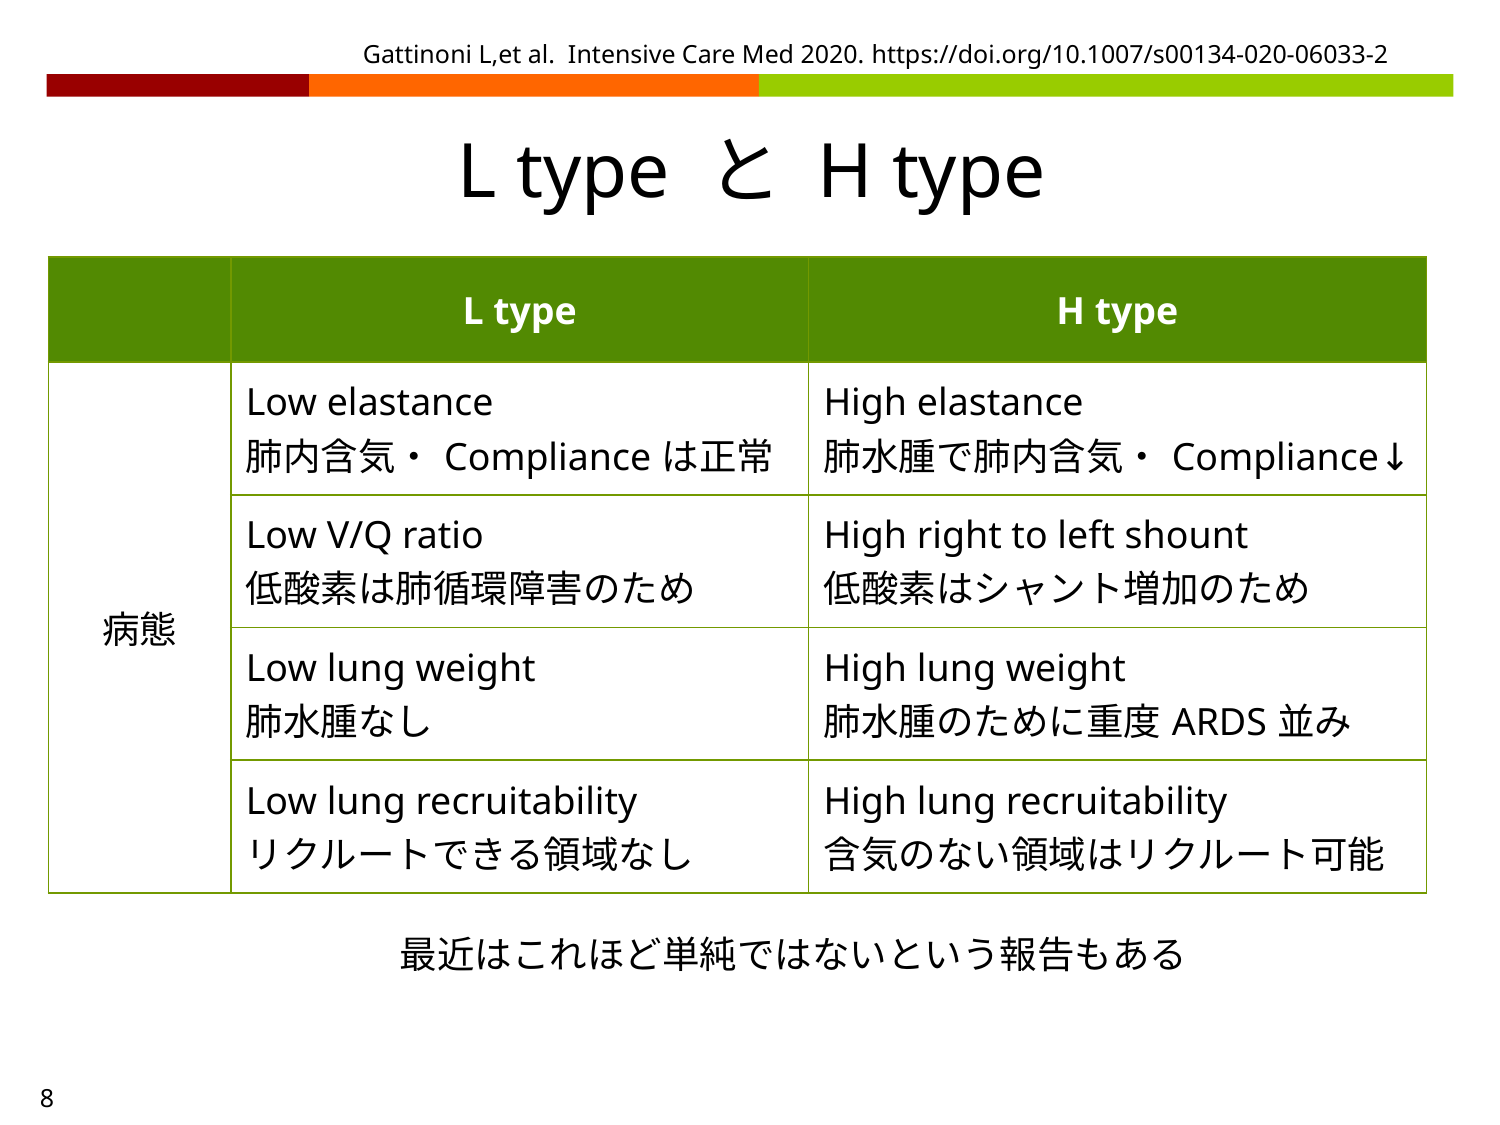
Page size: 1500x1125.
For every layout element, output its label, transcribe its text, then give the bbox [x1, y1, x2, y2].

table_cell High elastance 肺水腫で肺内含気・Compliance↓ [809, 363, 1426, 494]
table_cell Low lung recruitability リクルートできる領域なし [232, 761, 808, 892]
text_box 8 [0, 1074, 94, 1125]
table_cell Low V/Q ratio 低酸素は肺循環障害のため [232, 496, 808, 627]
text_box Gattinoni L,et al. Intensive Care Med 2020. https://doi.org/10.1007/s00134-020-06033-2 [303, 31, 1455, 76]
title L type と H type [48, 87, 1455, 247]
table_header [49, 258, 230, 361]
text_box 最近はこれほど単純ではないという報告もある [385, 923, 1203, 984]
table_cell High lung weight 肺水腫のために重度ARDS並み [809, 628, 1426, 759]
table_cell 病態 [49, 363, 230, 892]
table_cell High lung recruitability 含気のない領域はリクルート可能 [809, 761, 1426, 892]
table_header L type [232, 258, 808, 361]
table_cell High right to left shount 低酸素はシャント増加のため [809, 496, 1426, 627]
table_cell Low elastance 肺内含気・Complianceは正常 [232, 363, 808, 494]
table_cell Low lung weight 肺水腫なし [232, 628, 808, 759]
table_header H type [809, 258, 1426, 361]
